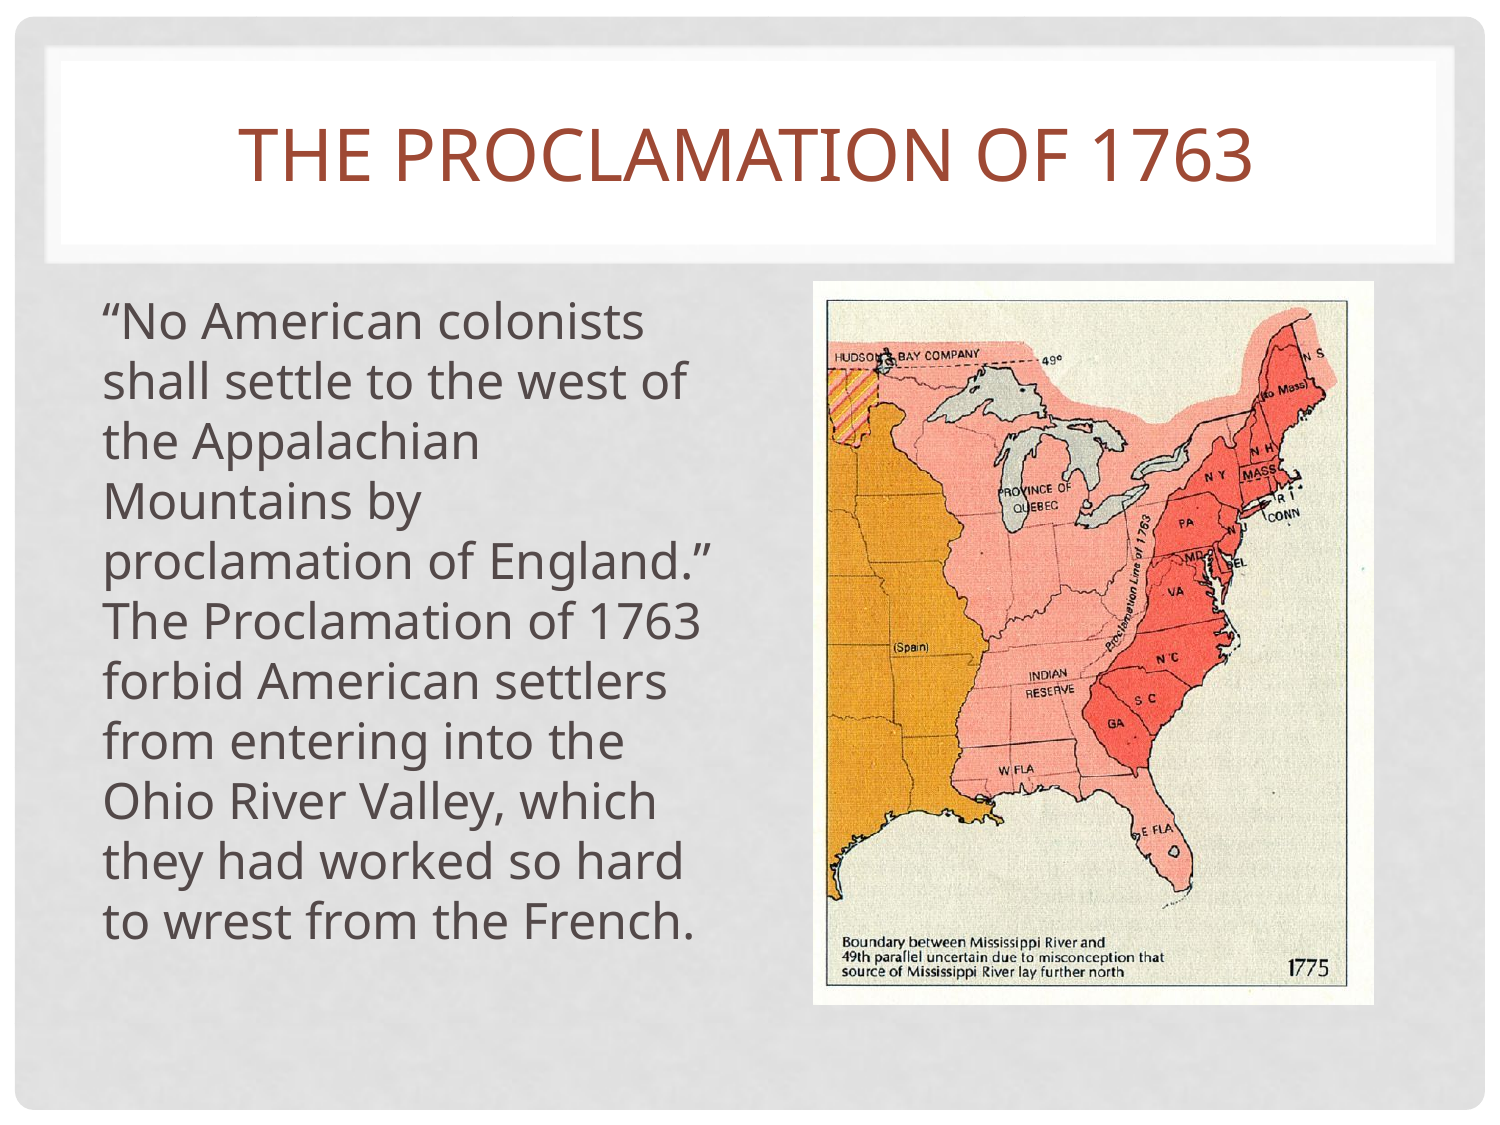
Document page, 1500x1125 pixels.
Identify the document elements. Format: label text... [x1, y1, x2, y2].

title The proclamation of 1763 [69, 66, 1425, 238]
list “No American colonists shall settle to the west of the Appalachian Mountains by proclamation of England.” The Proclamation of 1763 forbid American settlers from entering into the Ohio River Valley, which they had worked so hard to wrest from the French. [69, 281, 733, 1005]
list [813, 281, 1375, 1006]
